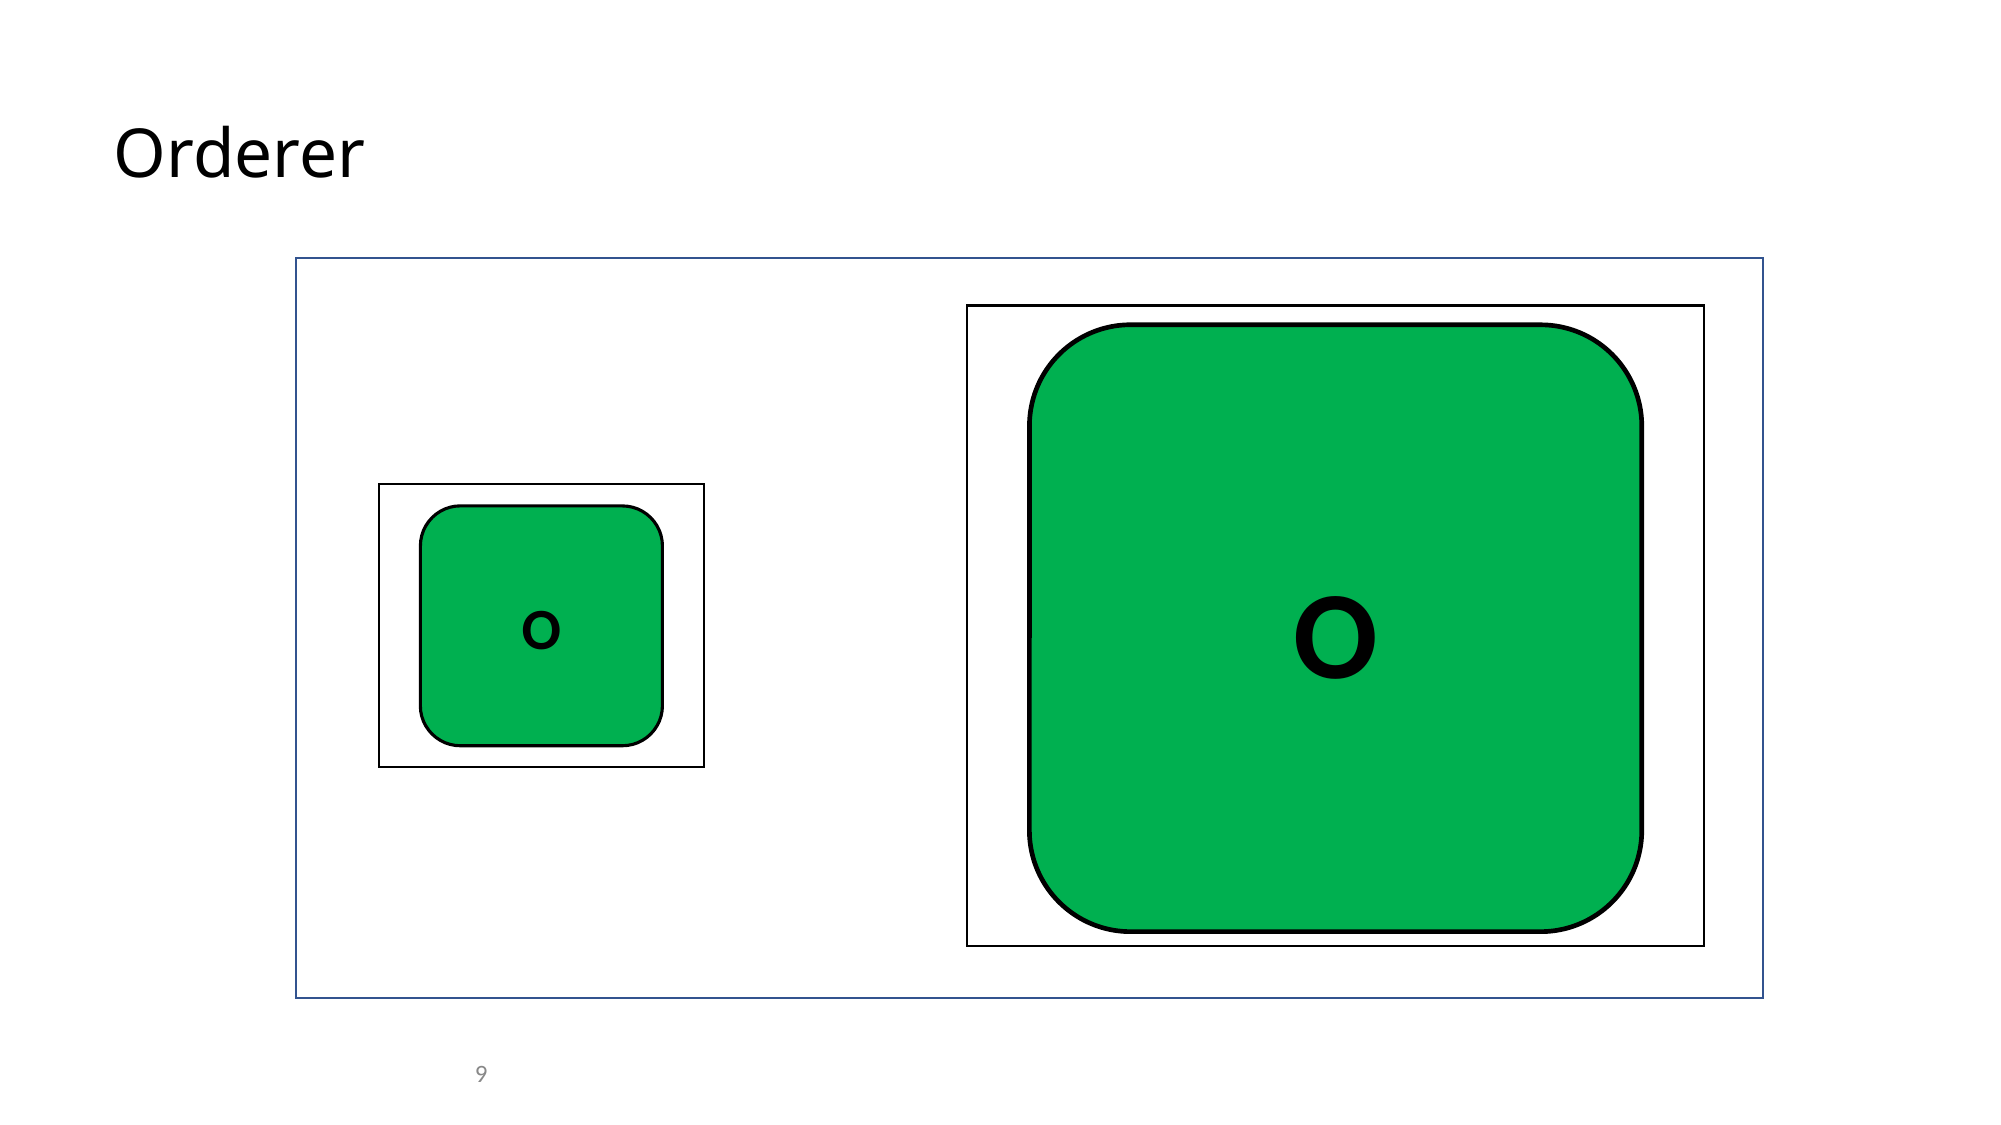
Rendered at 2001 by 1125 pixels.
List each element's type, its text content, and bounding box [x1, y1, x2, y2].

text_box [295, 258, 1763, 999]
title Orderer [113, 118, 1887, 202]
text_box [378, 484, 705, 768]
text_box [967, 305, 1705, 947]
text_box O [420, 505, 663, 746]
slide_number 9 [464, 1050, 496, 1096]
